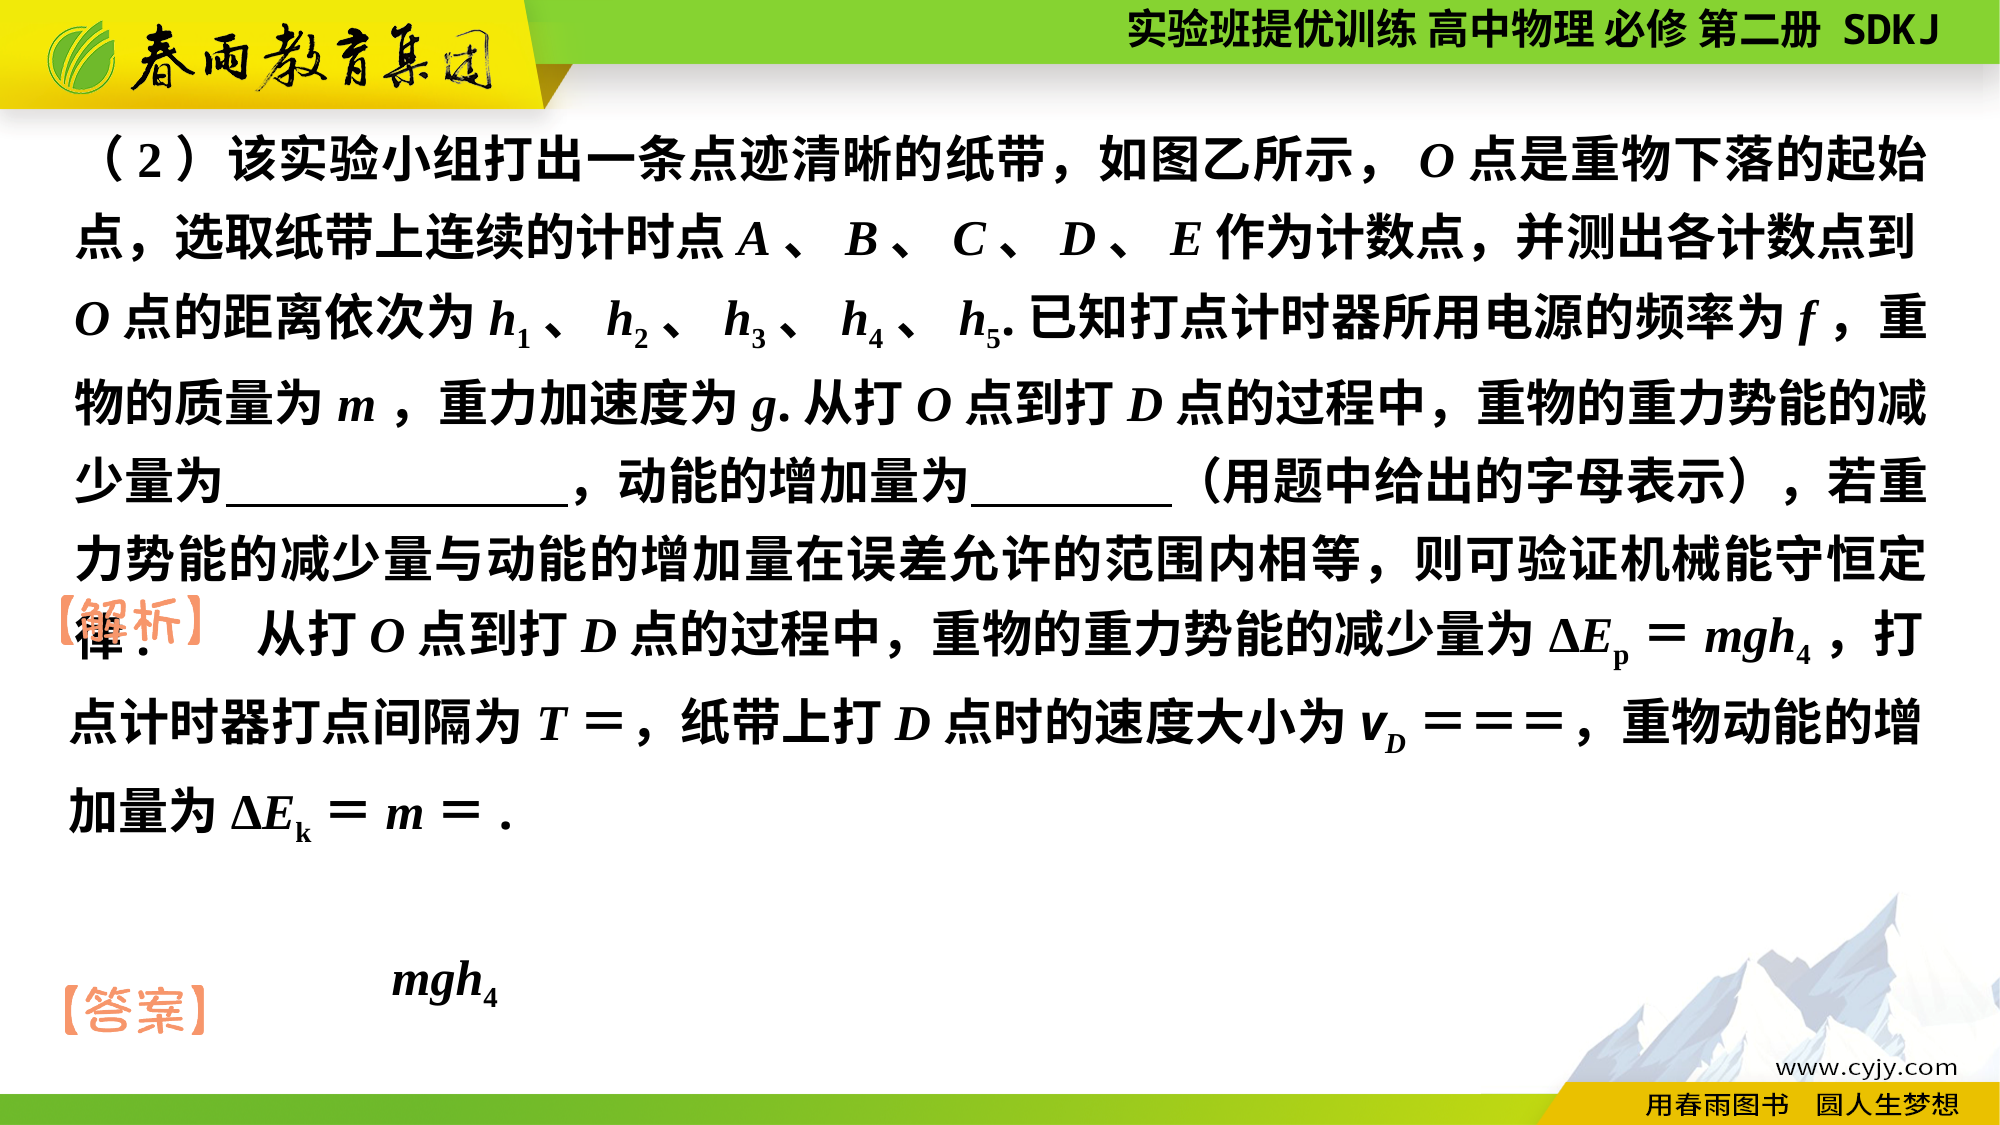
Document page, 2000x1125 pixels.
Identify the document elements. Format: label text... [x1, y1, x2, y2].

list （2）该实验小组打出一条点迹清晰的纸带，如图乙所示，O点是重物下落的起始点，选取纸带上连续的计时点A、B、C、D、E作为计数点，并测出各计数点到O点的距离依次为h1、h2、h3、h4、h5.已知打点计时器所用电源的频率为f，重物的质量为m，重力加速度为g.从打O点到打D点的过程中，重物的重力势能的减少量为 ，动能的增加量为 （用题中给出的字母表示），若重力势能的减少量与动能的增加量在误差允许的范围内相等，则可验证机械能守恒定律. [59, 101, 1944, 589]
picture [0, 0, 2000, 1125]
